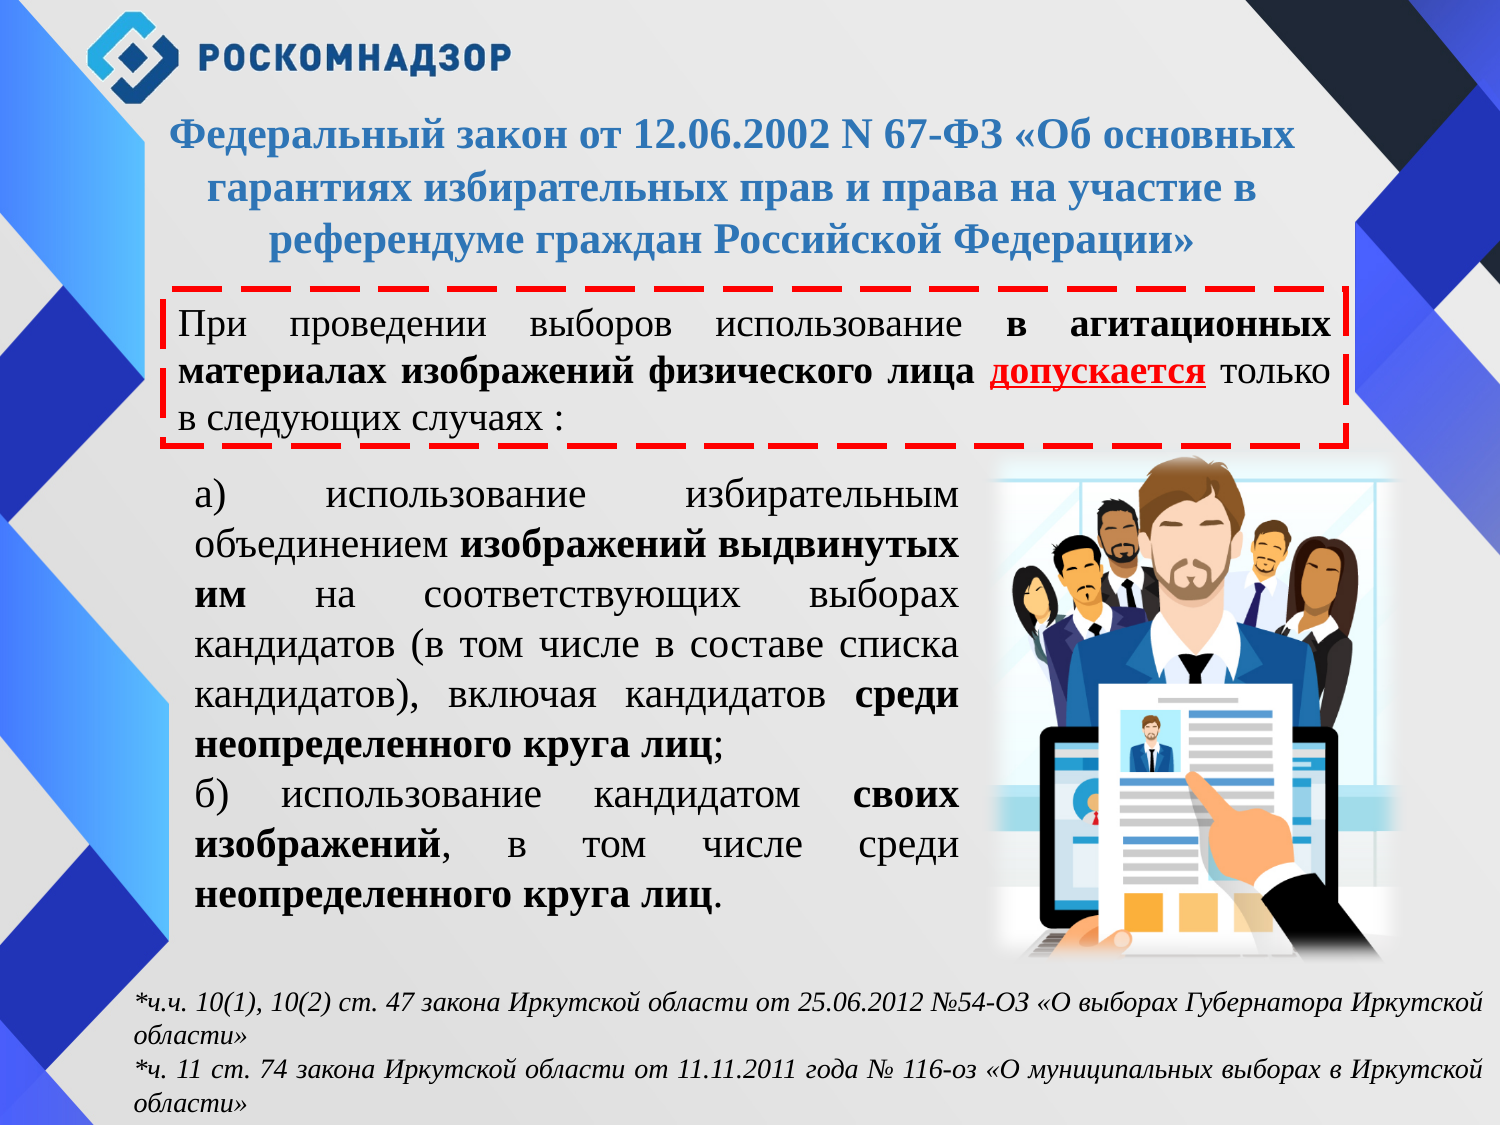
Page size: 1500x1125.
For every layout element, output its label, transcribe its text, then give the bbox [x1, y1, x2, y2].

text_box а) использование избирательным объединением изображений выдвинутых им на соответствующих выборах кандидатов (в том числе в составе списка кандидатов), включая кандидатов среди неопределенного круга лиц; б) использование кандидатом своих изображений, в том числе среди неопределенного круга лиц. [179, 458, 975, 923]
picture [0, 0, 1500, 1125]
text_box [66, 0, 1356, 272]
text_box При проведении выборов использование в агитационных материалах изображений физического лица допускается только в следующих случаях : [163, 288, 1346, 447]
text_box *ч.ч. 10(1), 10(2) ст. 47 закона Иркутской области от 25.06.2012 №54-ОЗ «О выборах Губернатора Иркутской области» *ч. 11 ст. 74 закона Иркутской области от 11.11.2011 года № 116-оз «О муниципальных выборах в Иркутской области» [118, 975, 1500, 1125]
